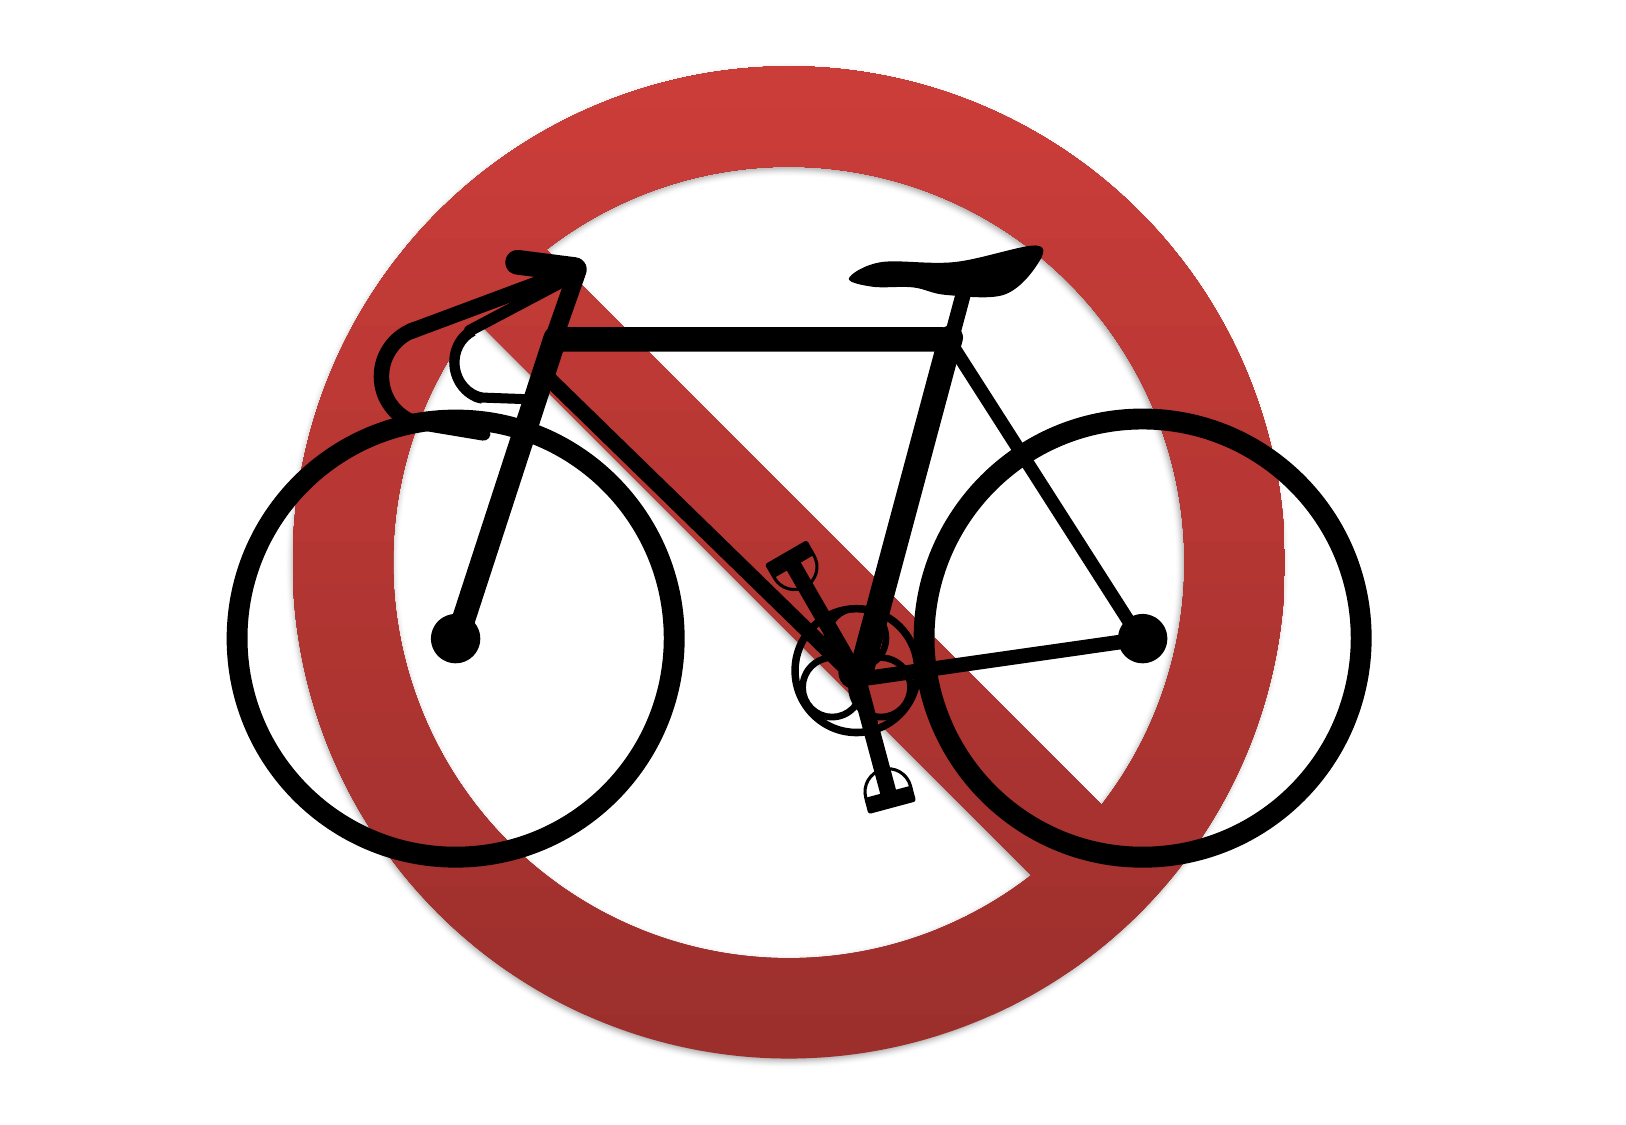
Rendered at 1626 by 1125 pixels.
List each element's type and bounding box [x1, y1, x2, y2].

text_box [404, 876, 1174, 1059]
text_box [409, 66, 1169, 243]
text_box [226, 244, 1372, 868]
